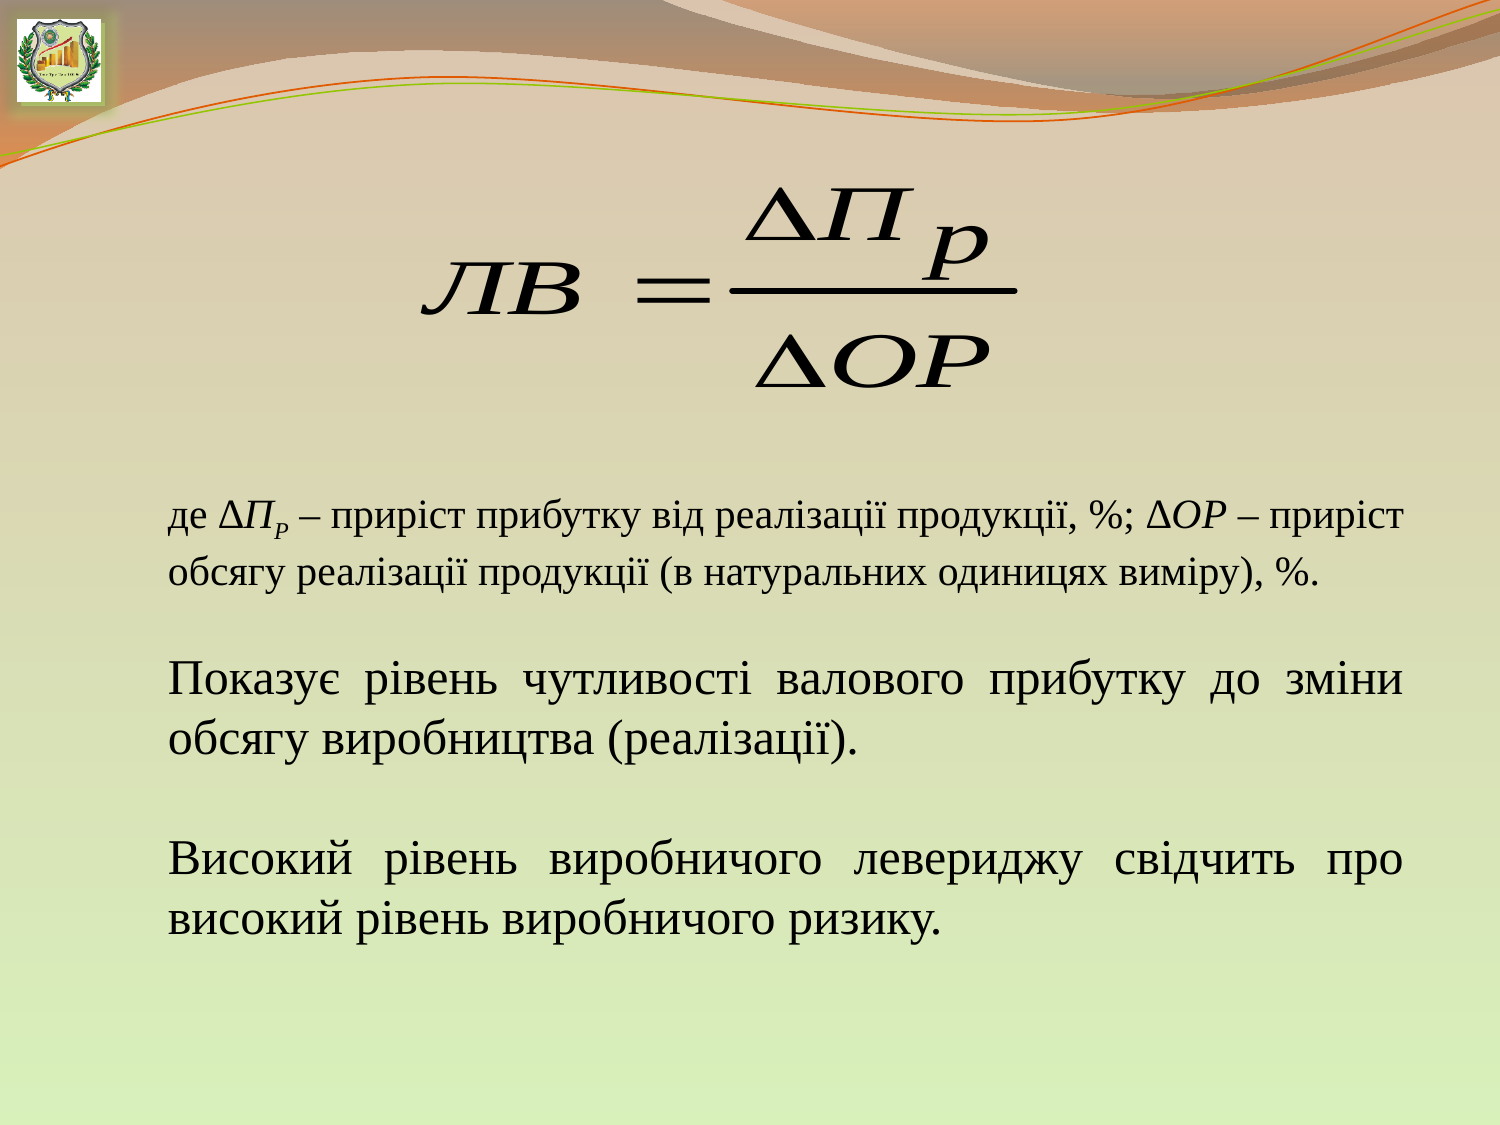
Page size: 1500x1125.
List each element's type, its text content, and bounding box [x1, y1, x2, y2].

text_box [395, 148, 1046, 410]
text_box де ∆ПР – приріст прибутку від реалізації продукції, %; ∆ОР – приріст обсягу реалізації продукції (в натуральних одиницях виміру), %. Показує рівень чутливості валового прибутку до зміни обсягу виробництва (реалізації). Високий рівень виробничого левериджу свідчить про високий рівень виробничого ризику. [153, 479, 1419, 952]
picture [17, 18, 101, 102]
